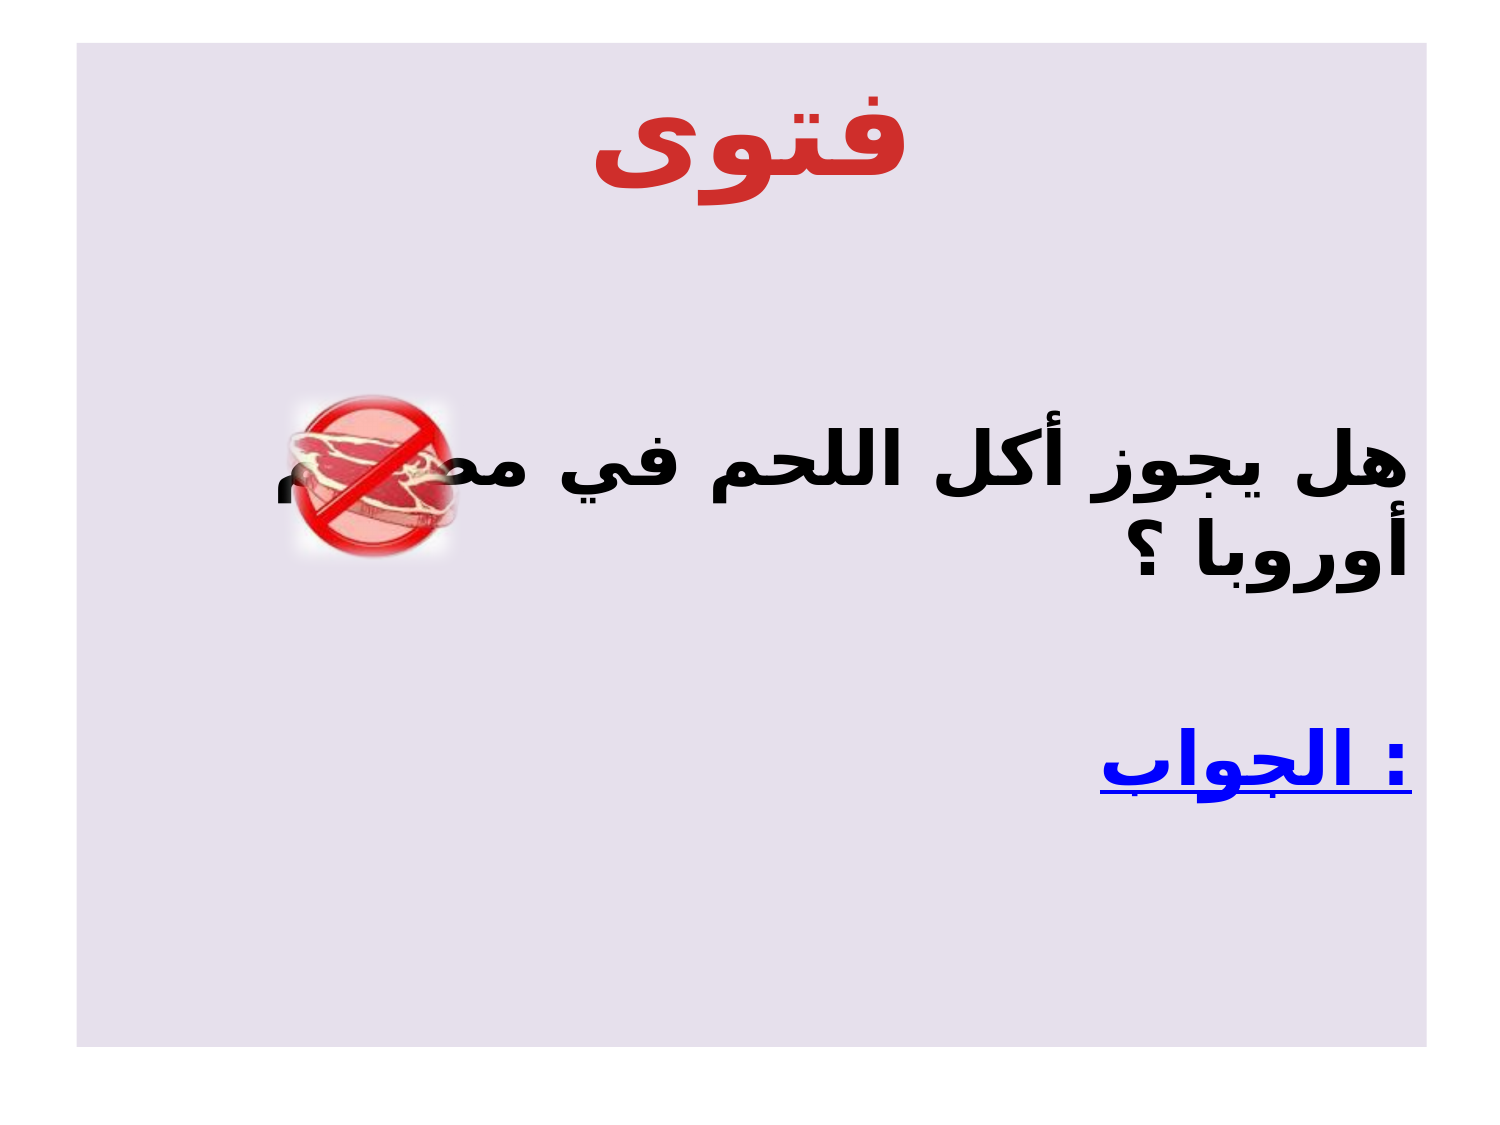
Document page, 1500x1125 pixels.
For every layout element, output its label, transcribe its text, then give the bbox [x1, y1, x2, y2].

list فتوى هل يجوز أكل اللحم في مطاعم أوروبا ؟ الجواب : [76, 42, 1427, 1047]
picture [278, 385, 466, 572]
